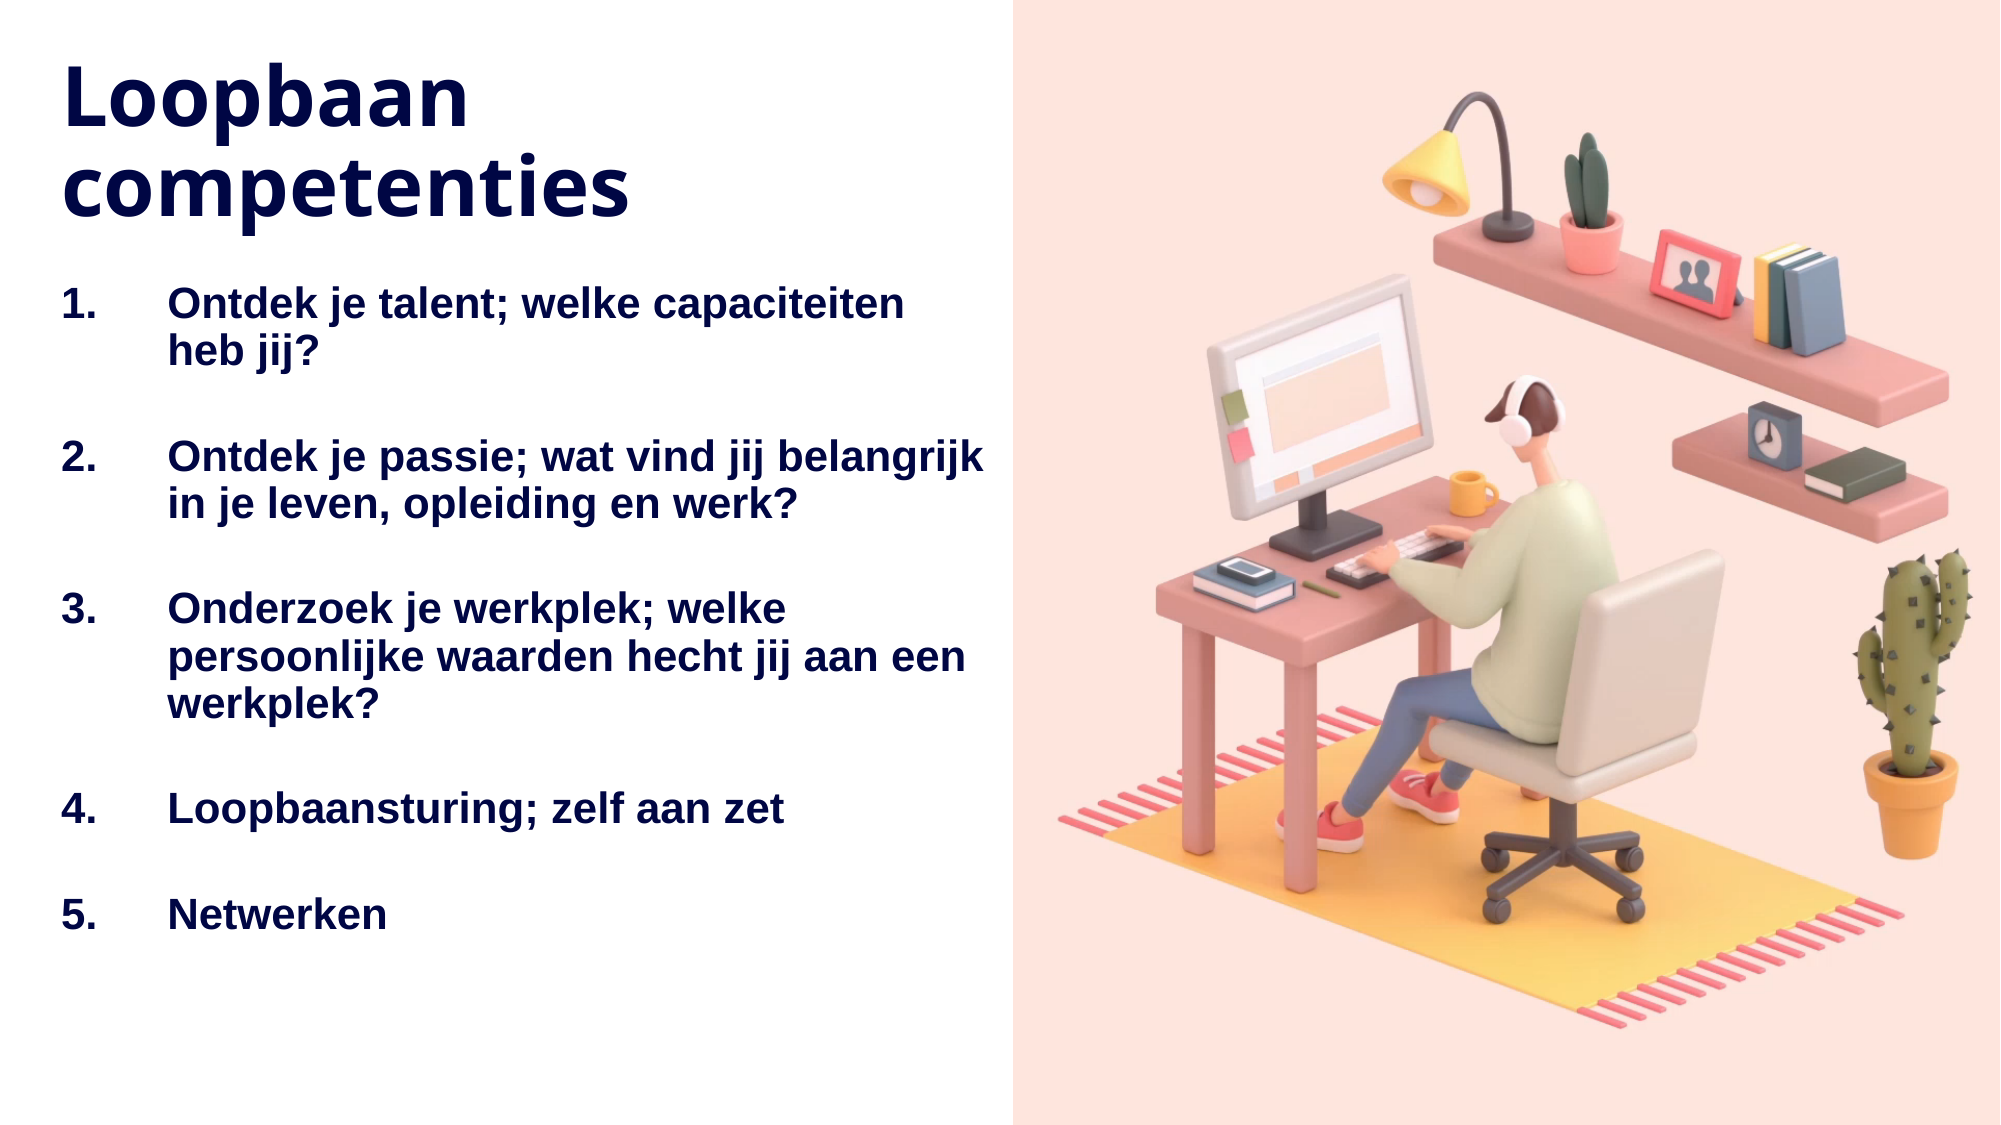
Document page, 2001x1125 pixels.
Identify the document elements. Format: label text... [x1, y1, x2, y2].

title Loopbaan competenties [60, 48, 987, 239]
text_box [1012, 0, 2000, 1125]
list Ontdek je talent; welke capaciteiten heb jij? Ontdek je passie; wat vind jij belangrijk in je leven, opleiding en werk? Onderzoek je werkplek; welke persoonlijke waarden hecht jij aan een werkplek? Loopbaansturing; zelf aan zet Netwerken [60, 280, 987, 1006]
